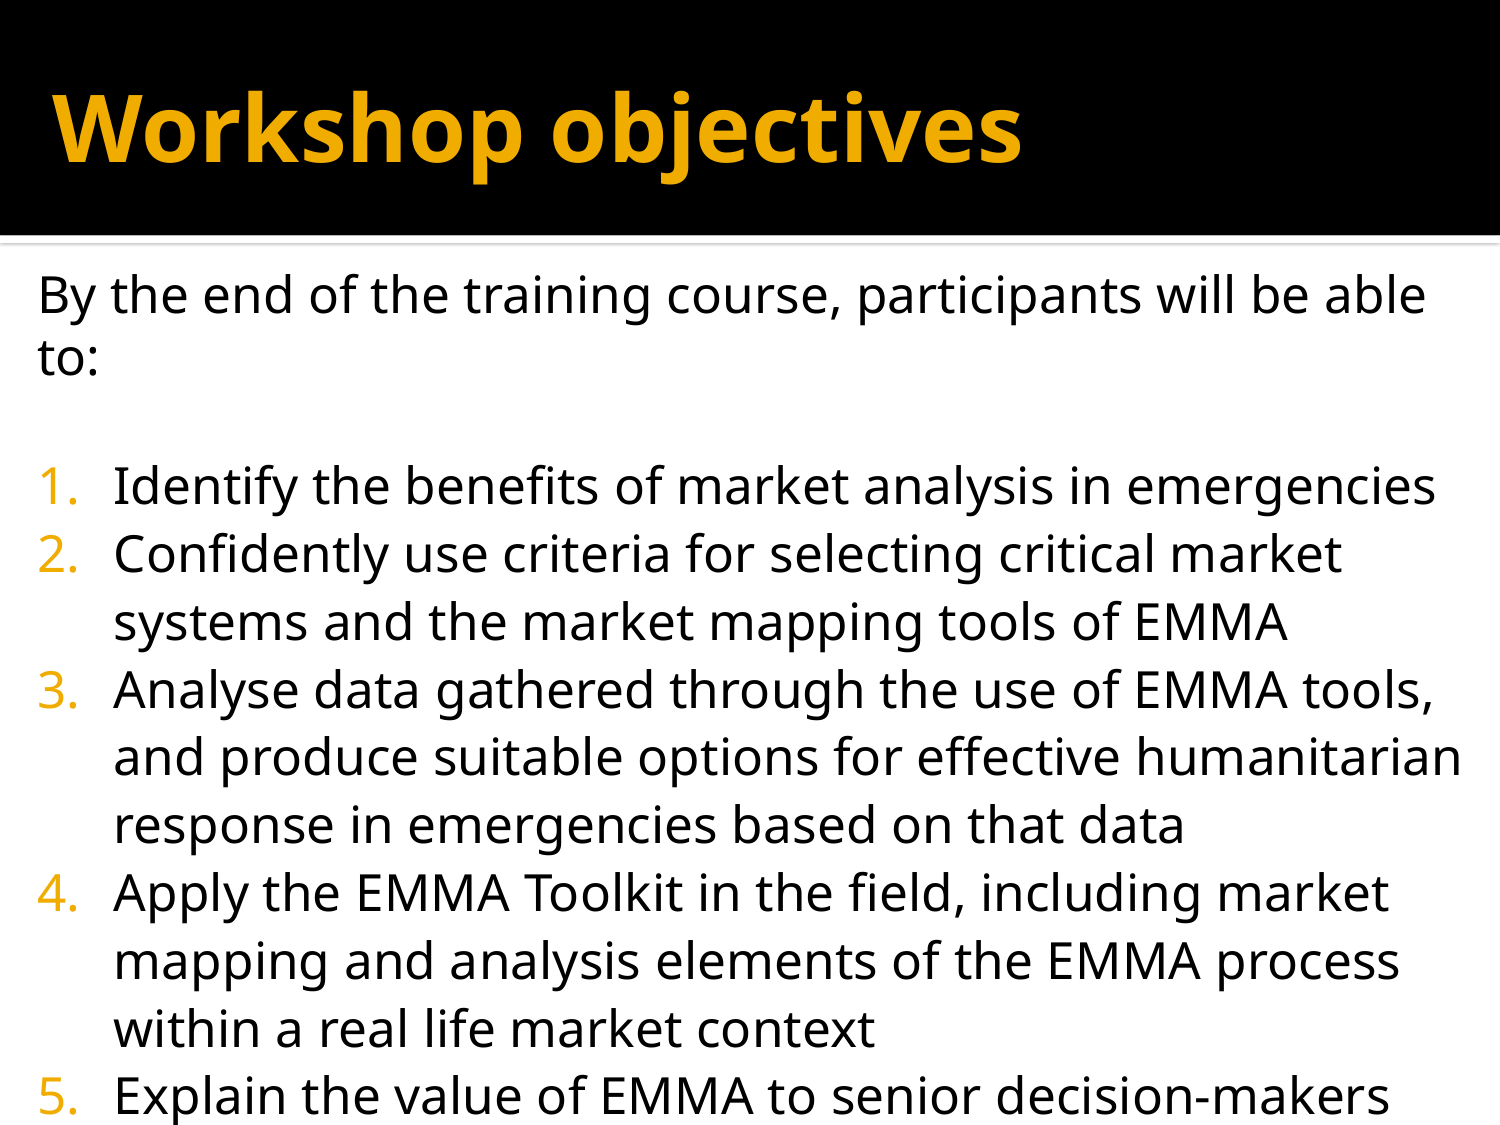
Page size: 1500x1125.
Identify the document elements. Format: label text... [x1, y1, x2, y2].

list By the end of the training course, participants will be able to: Identify the benefits of market analysis in emergencies Confidently use criteria for selecting critical market systems and the market mapping tools of EMMA Analyse data gathered through the use of EMMA tools, and produce suitable options for effective humanitarian response in emergencies based on that data Apply the EMMA Toolkit in the field, including market mapping and analysis elements of the EMMA process within a real life market context Explain the value of EMMA to senior decision-makers [10, 247, 1500, 1125]
title Workshop objectives [37, 31, 1461, 219]
